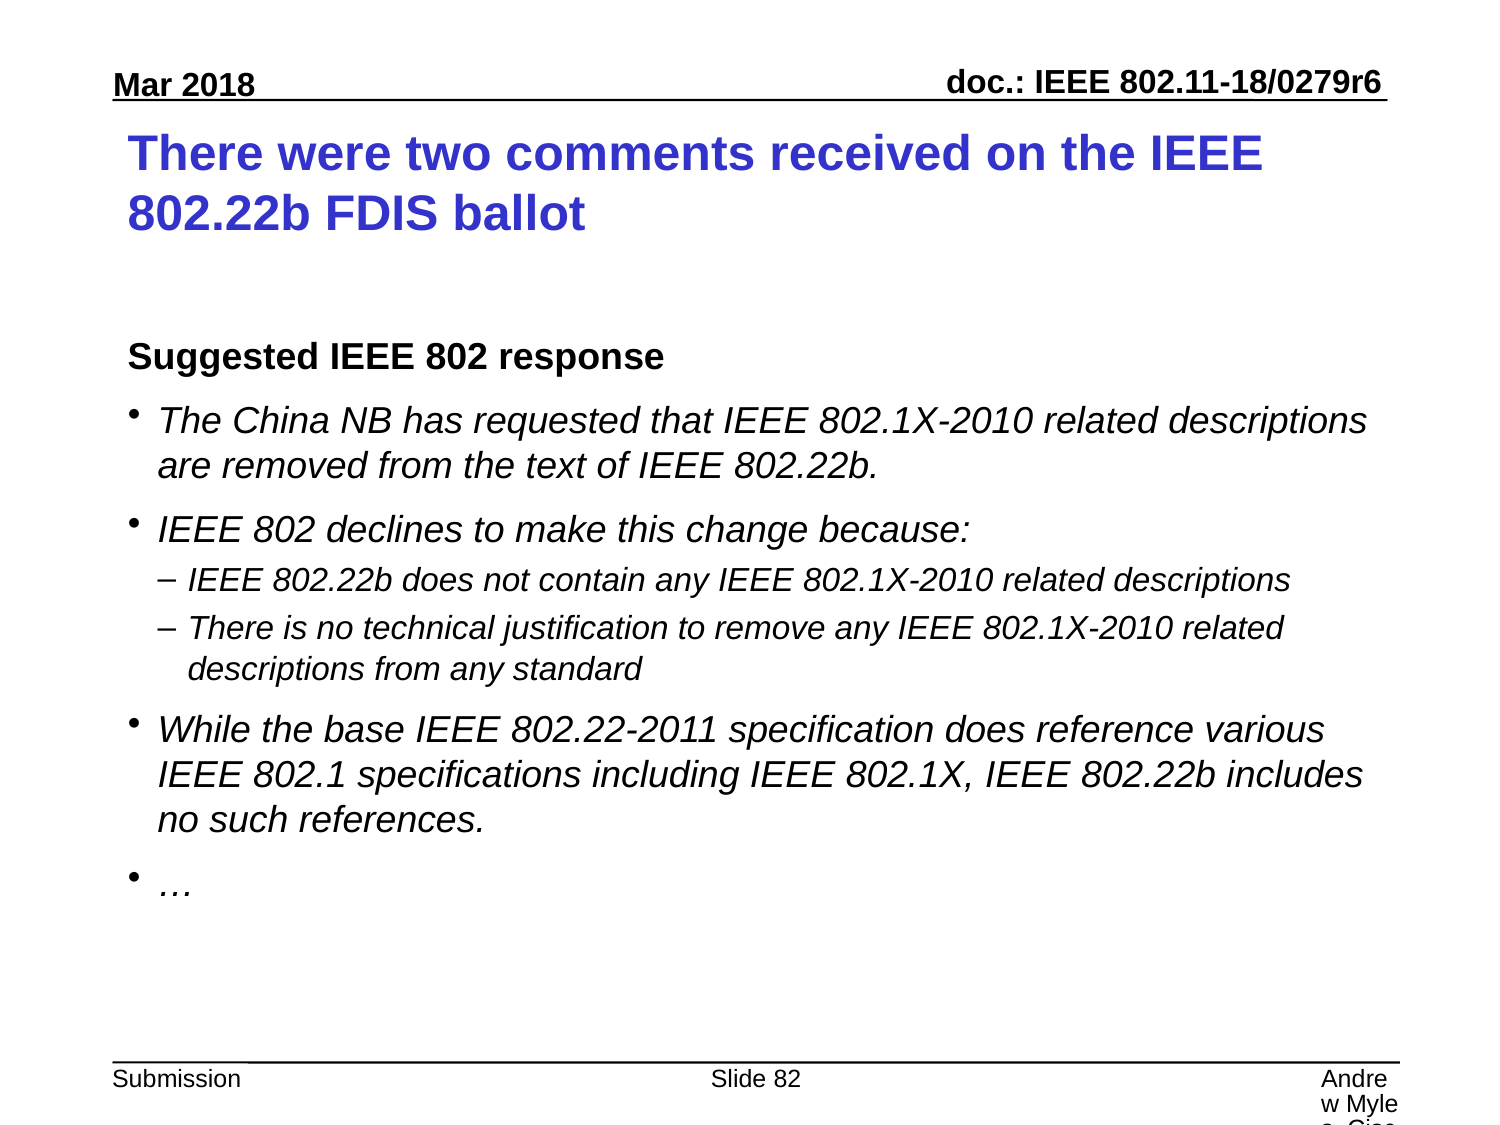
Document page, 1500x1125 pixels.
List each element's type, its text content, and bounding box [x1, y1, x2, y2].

list Suggested IEEE 802 response The China NB has requested that IEEE 802.1X-2010 related descriptions are removed from the text of IEEE 802.22b. IEEE 802 declines to make this change because: IEEE 802.22b does not contain any IEEE 802.1X-2010 related descriptions There is no technical justification to remove any IEEE 802.1X-2010 related descriptions from any standard While the base IEEE 802.22-2011 specification does reference various IEEE 802.1 specifications including IEEE 802.1X, IEEE 802.22b includes no such references. … [112, 324, 1388, 1000]
footer Andrew Myles, Cisco [1320, 1061, 1402, 1093]
title There were two comments received on the IEEE 802.22b FDIS ballot [112, 112, 1388, 288]
slide_number Slide 82 [709, 1061, 803, 1093]
